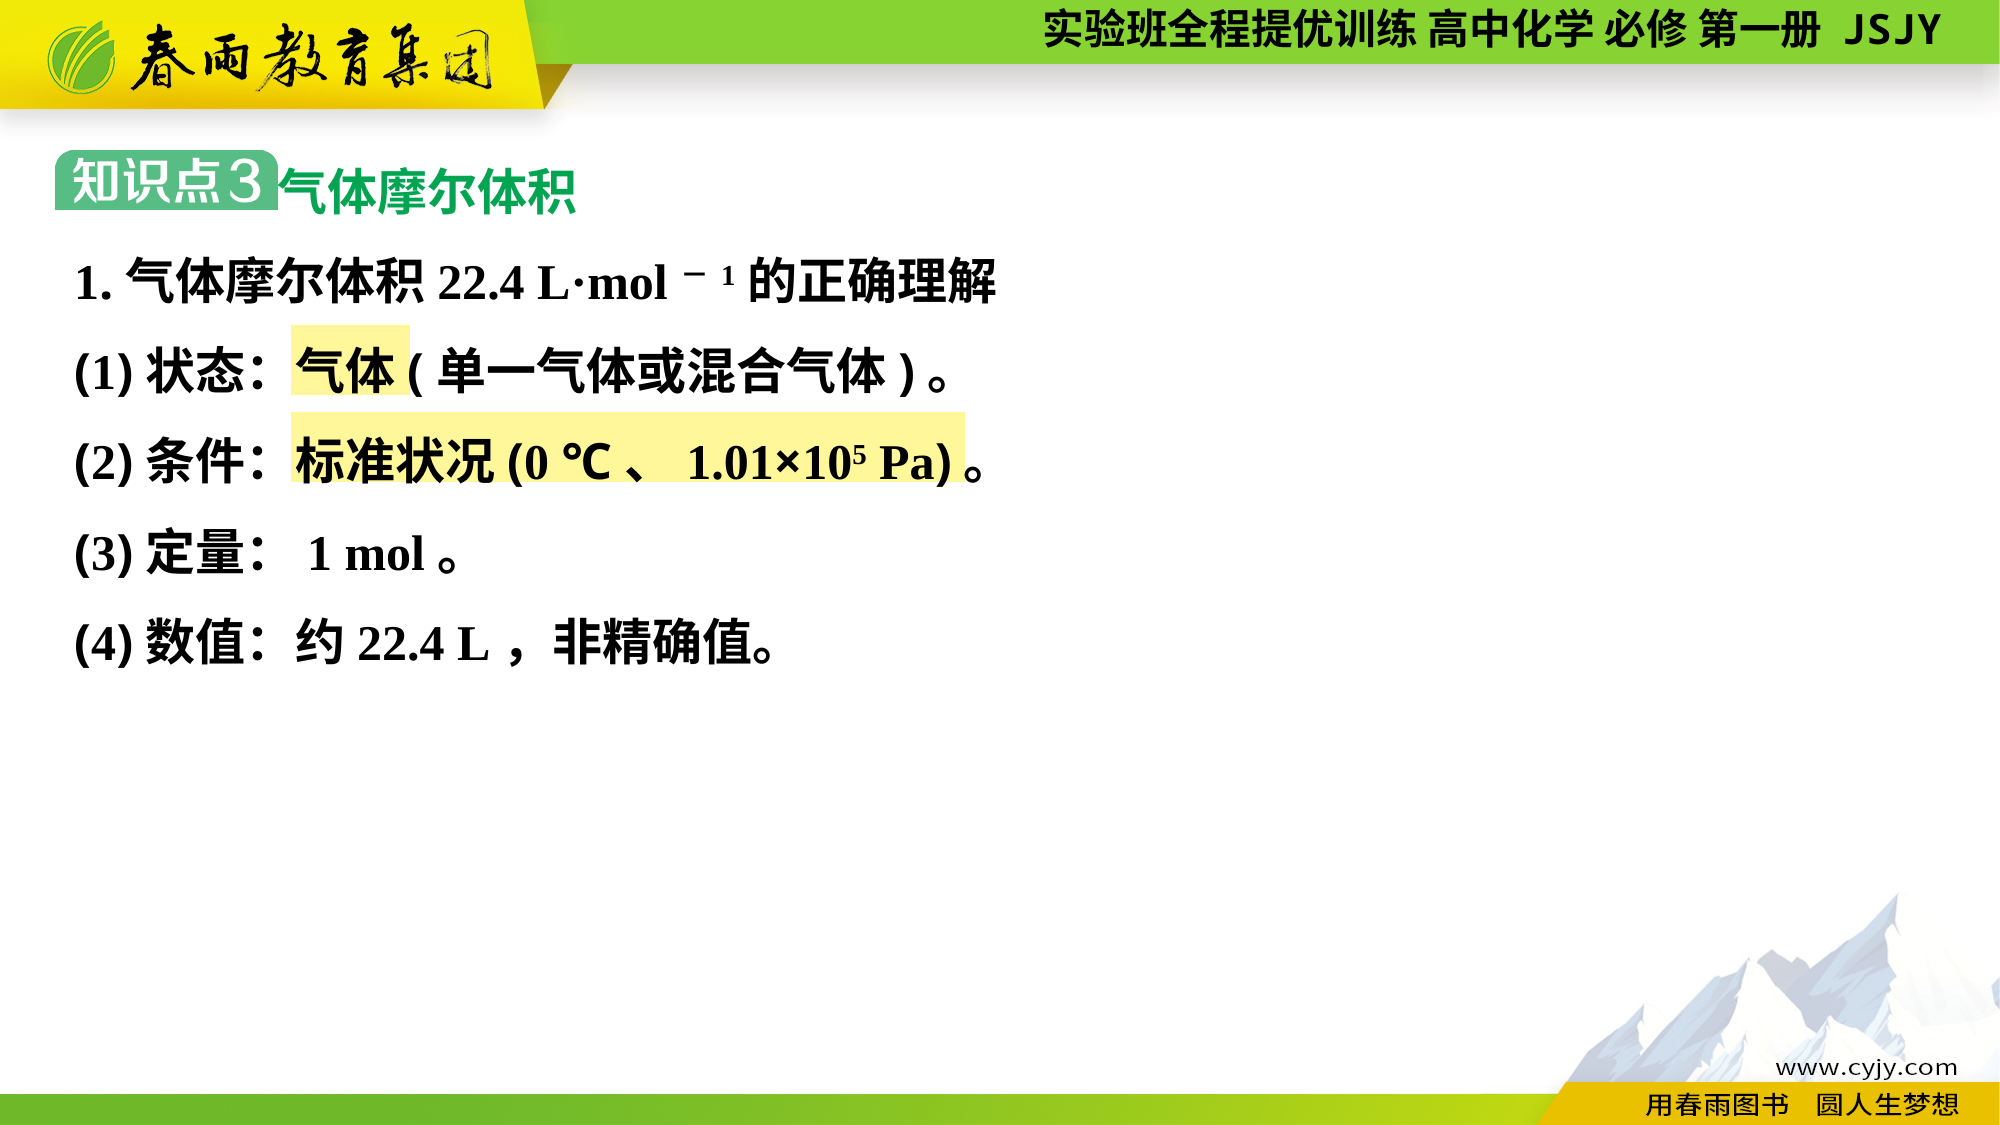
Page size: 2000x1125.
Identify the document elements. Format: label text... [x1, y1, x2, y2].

list 气体摩尔体积 1.气体摩尔体积22.4 L·mol－1的正确理解 (1)状态：气体(单一气体或混合气体)。 (2)条件：标准状况(0 ℃、1.01×105 Pa)。 (3)定量：1 mol。 (4)数值：约22.4 L，非精确值。 [59, 122, 1944, 683]
picture [0, 0, 2000, 1125]
